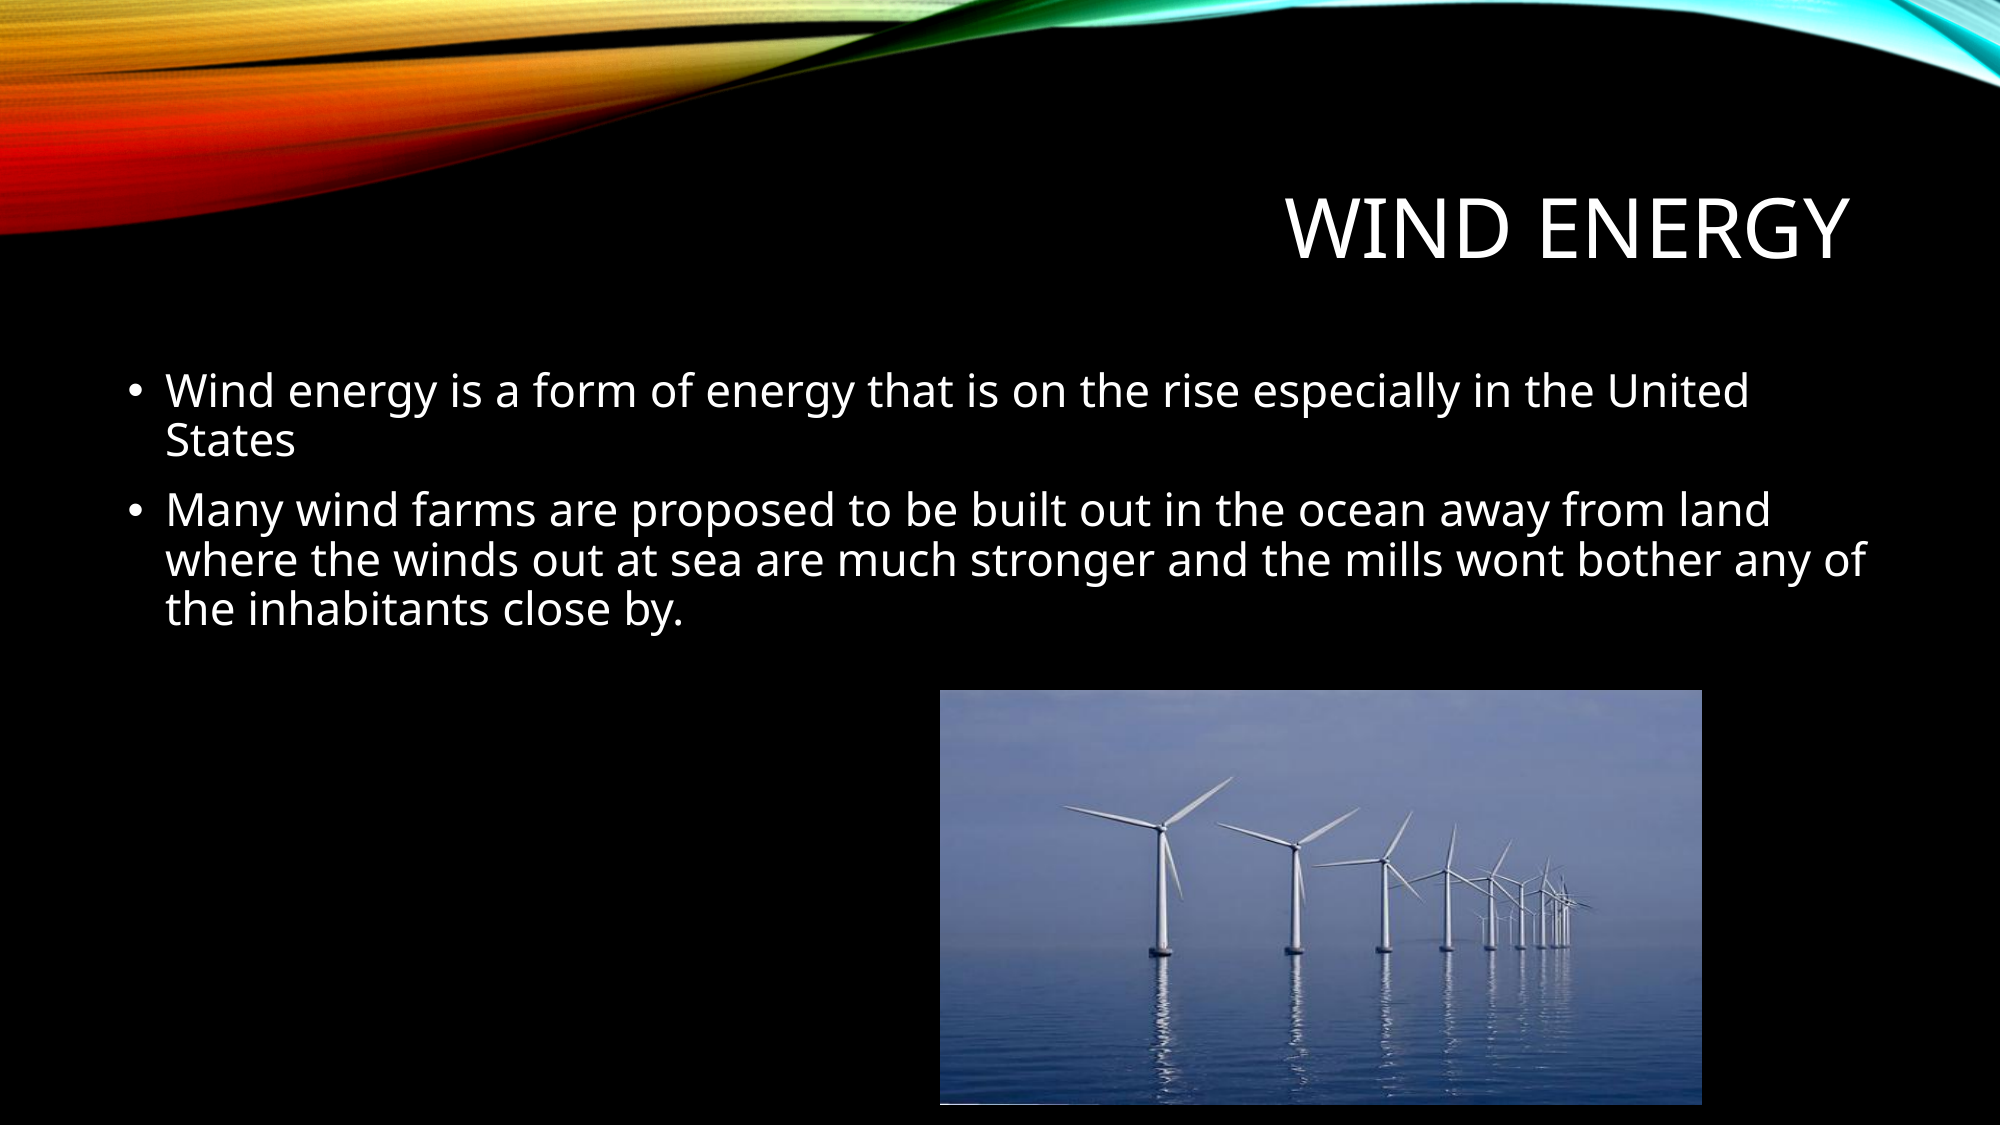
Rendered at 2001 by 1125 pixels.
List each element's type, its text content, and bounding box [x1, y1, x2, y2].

picture [0, 0, 2000, 237]
title Wind Energy [474, 125, 1888, 338]
list Wind energy is a form of energy that is on the rise especially in the United States Many wind farms are proposed to be built out in the ocean away from land where the winds out at sea are much stronger and the mills wont bother any of the inhabitants close by. [112, 360, 1888, 1021]
picture [939, 689, 1702, 1105]
